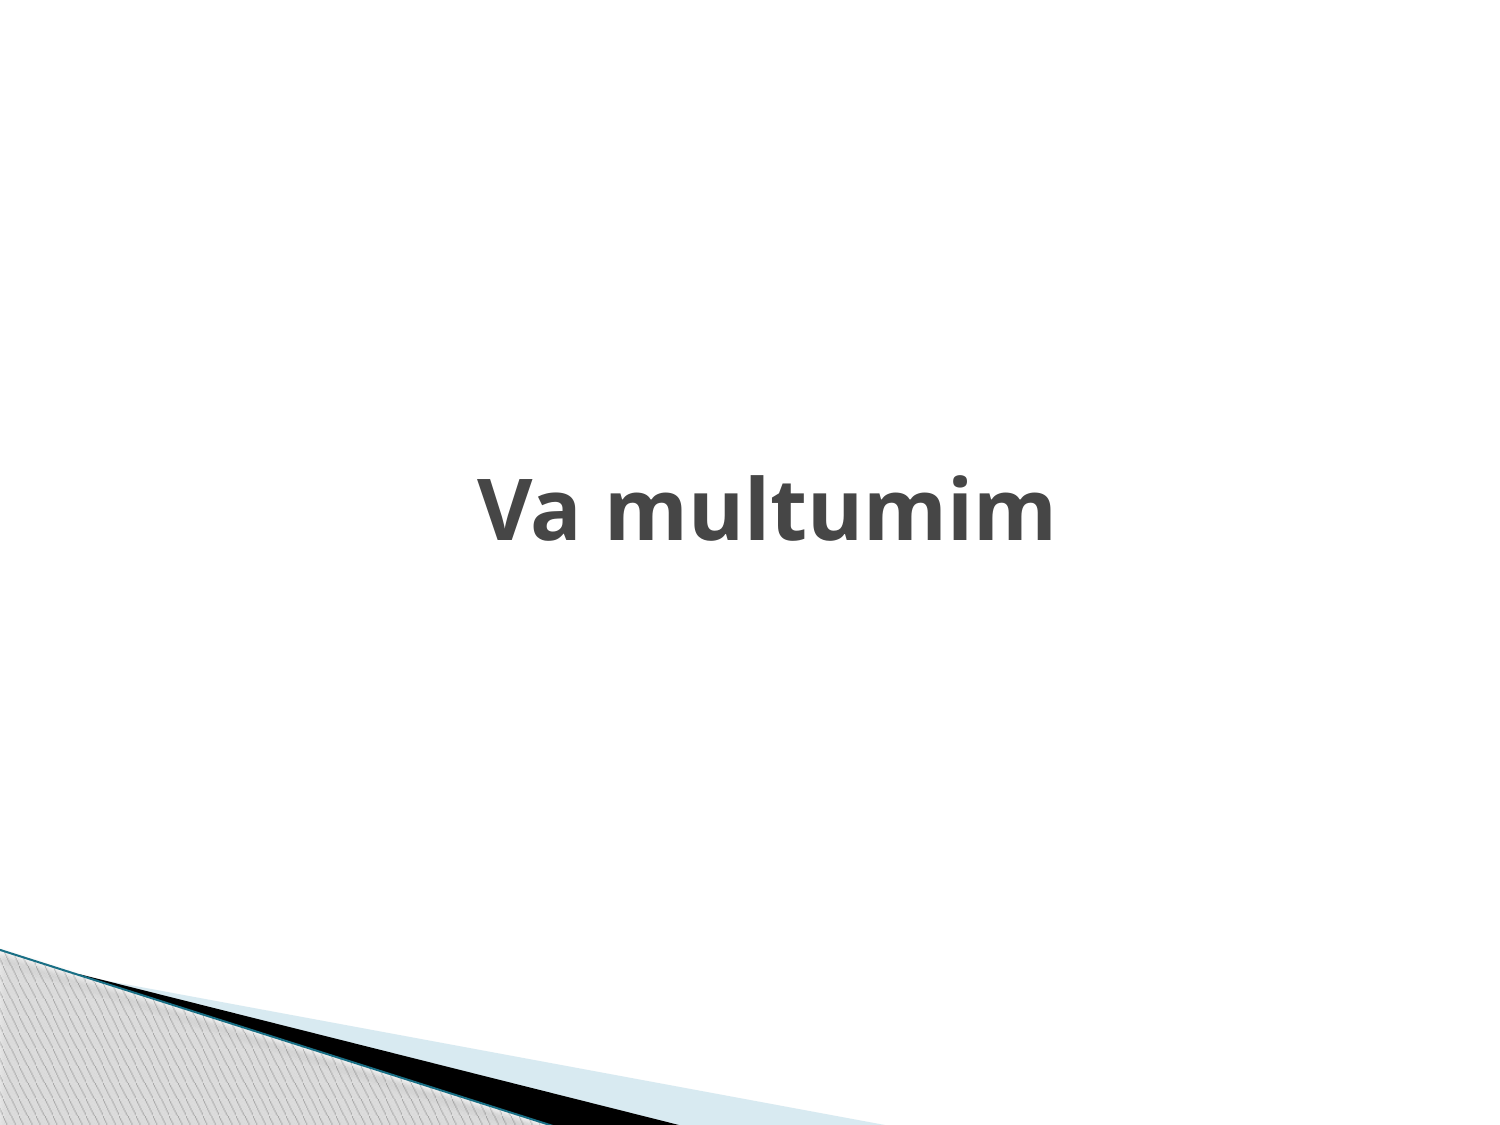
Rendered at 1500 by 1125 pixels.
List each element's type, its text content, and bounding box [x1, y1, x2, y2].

title Va multumim [462, 412, 1113, 600]
